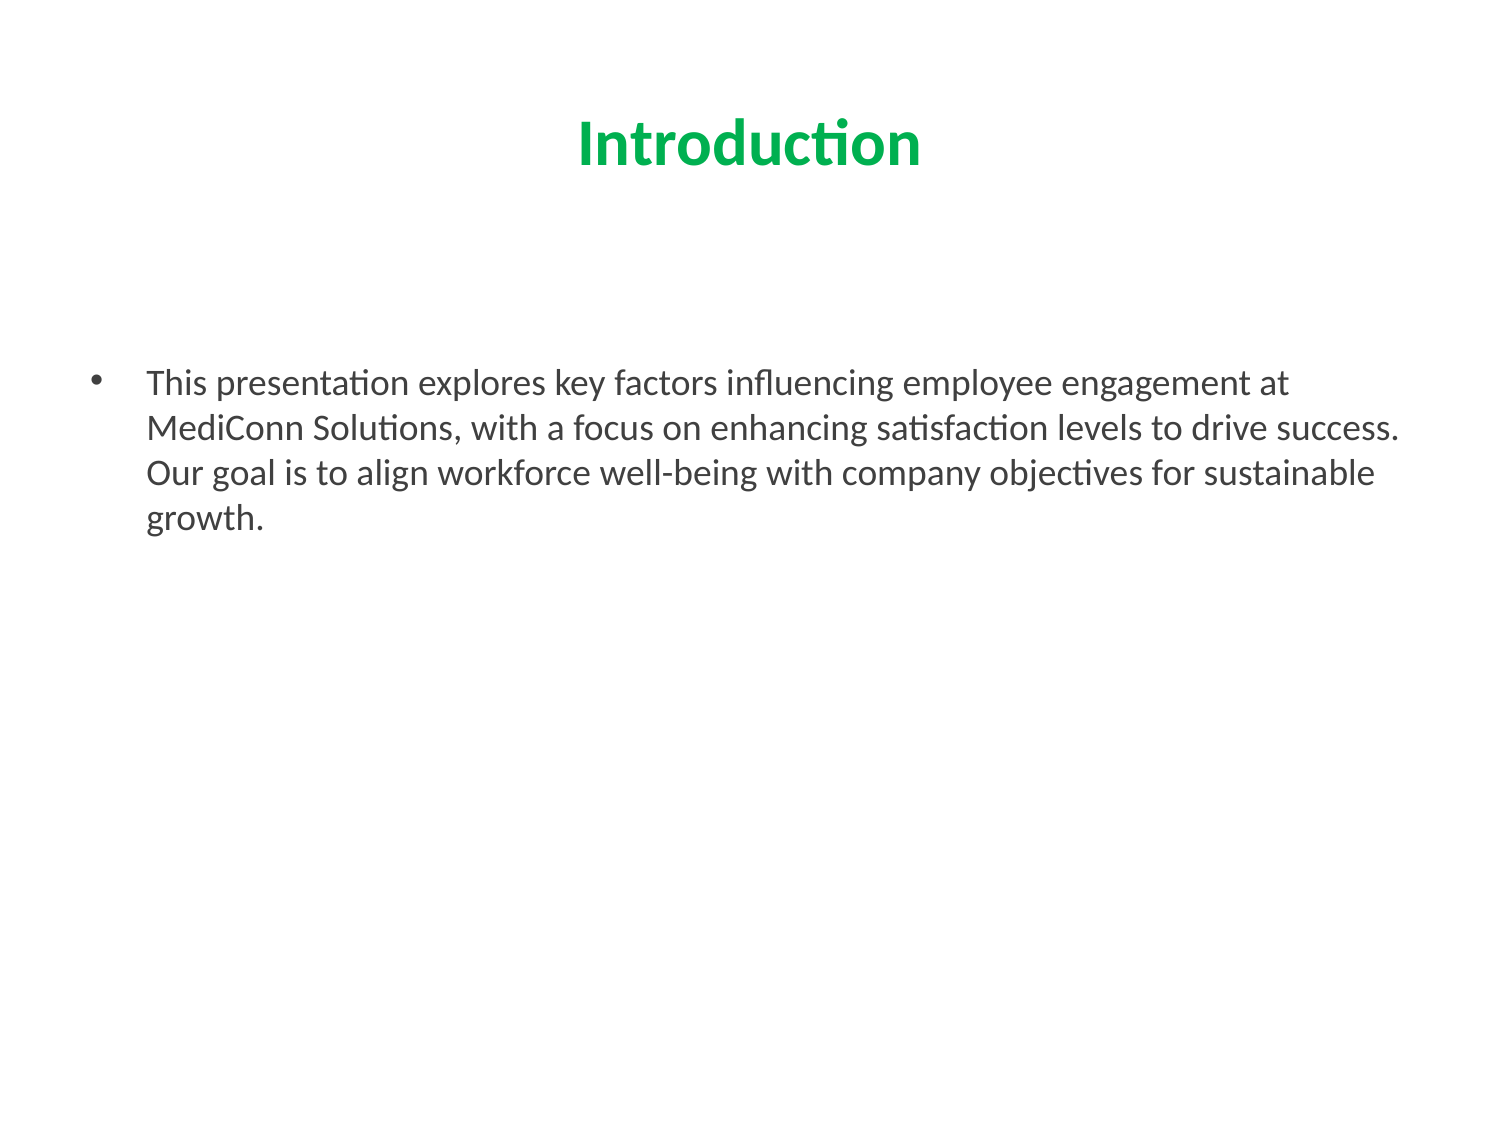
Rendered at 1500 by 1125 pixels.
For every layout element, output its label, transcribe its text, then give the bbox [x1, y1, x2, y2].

list This presentation explores key factors influencing employee engagement at MediConn Solutions, with a focus on enhancing satisfaction levels to drive success. Our goal is to align workforce well-being with company objectives for sustainable growth. [75, 262, 1425, 1005]
title Introduction [75, 45, 1425, 233]
